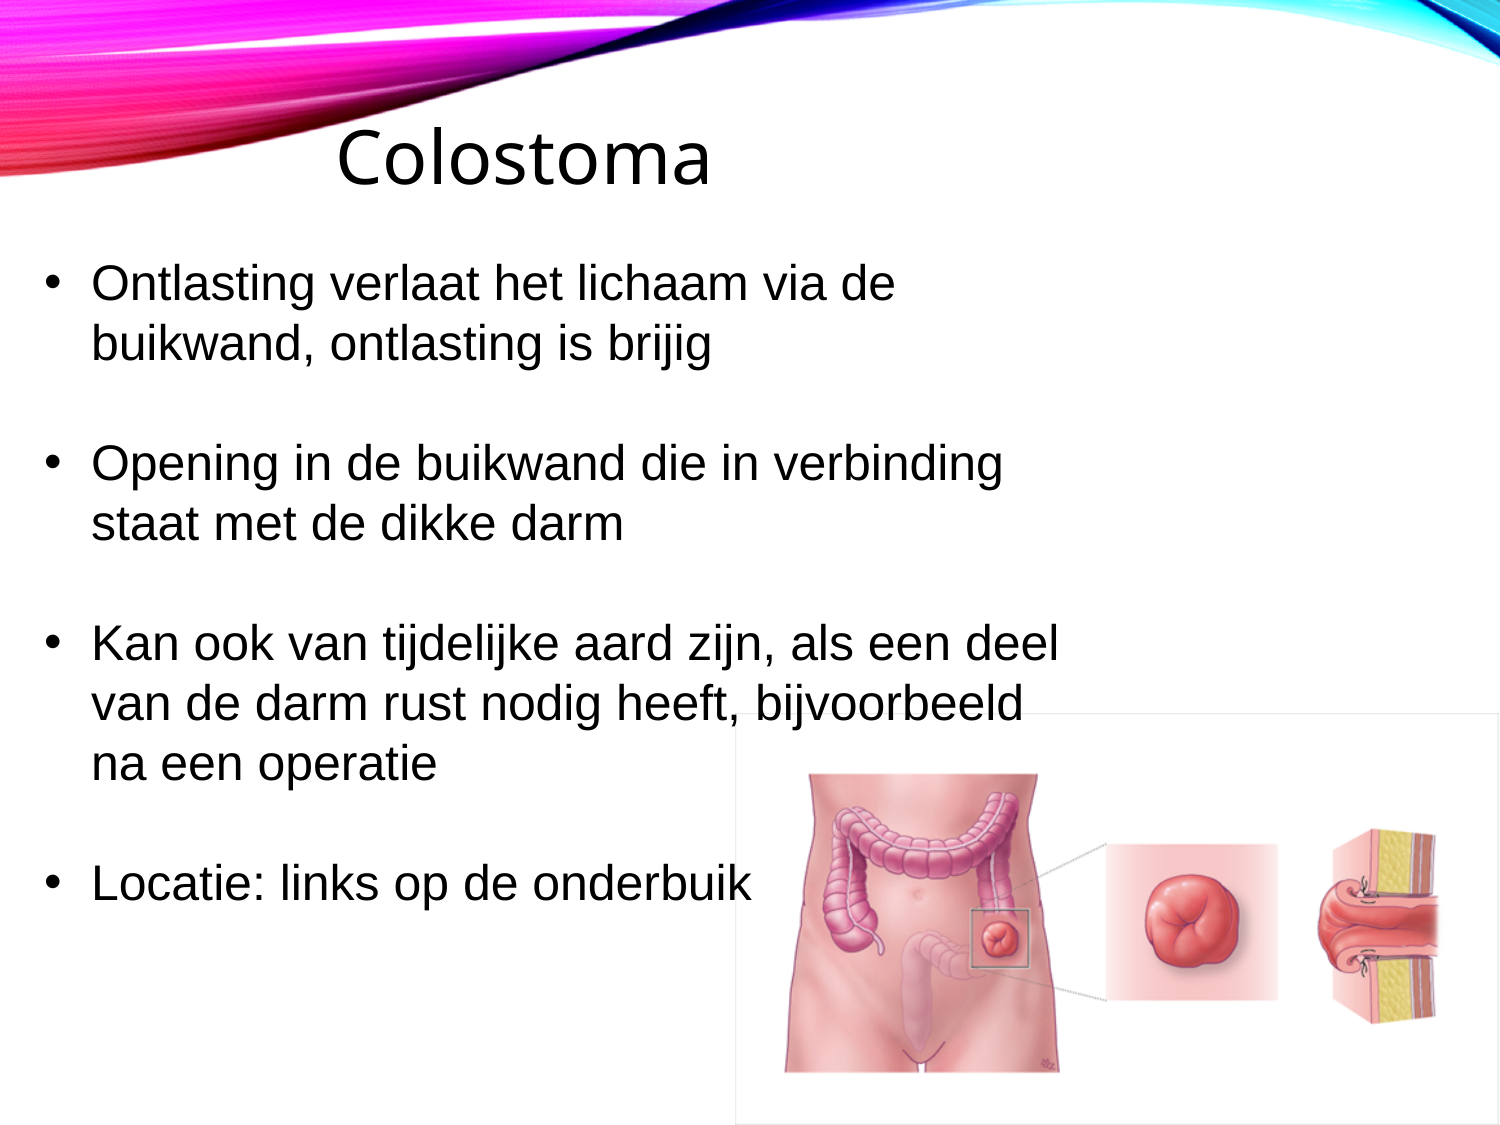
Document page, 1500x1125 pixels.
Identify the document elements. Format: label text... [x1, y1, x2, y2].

picture [0, 0, 1500, 178]
text_box Ontlasting verlaat het lichaam via de buikwand, ontlasting is brijig Opening in de buikwand die in verbinding staat met de dikke darm Kan ook van tijdelijke aard zijn, als een deel van de darm rust nodig heeft, bijvoorbeeld na een operatie Locatie: links op de onderbuik [29, 243, 1093, 1125]
picture [735, 713, 1499, 1125]
text_box Colostoma [320, 101, 1479, 207]
